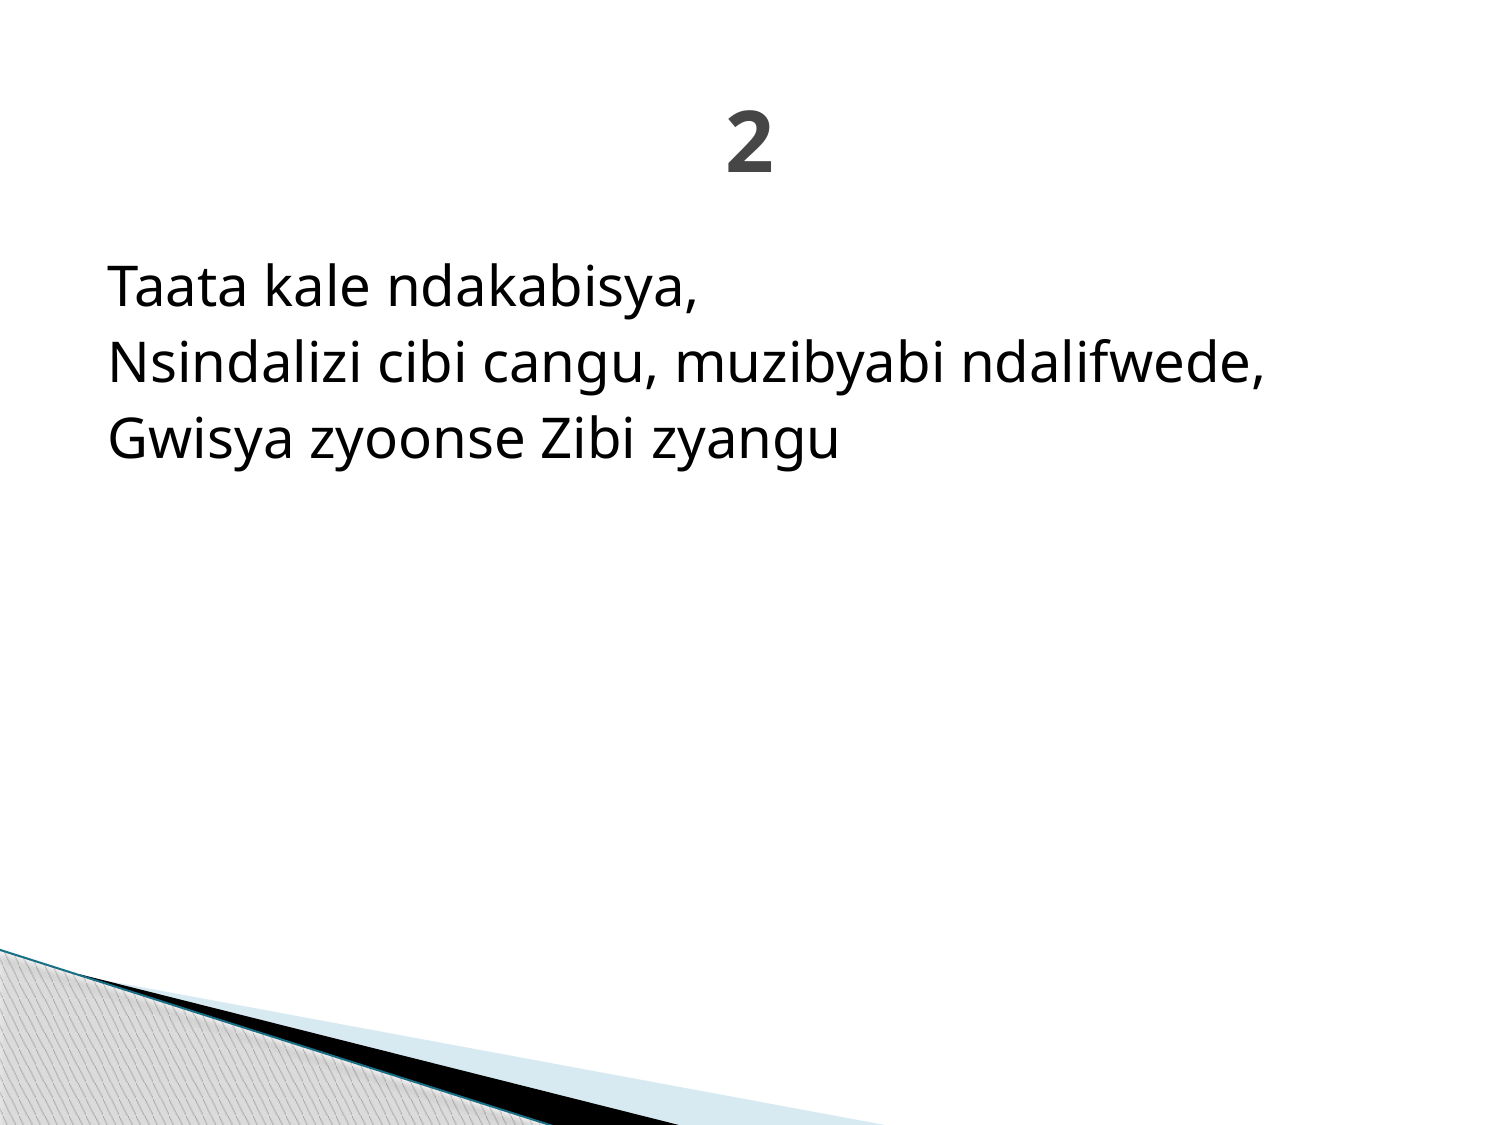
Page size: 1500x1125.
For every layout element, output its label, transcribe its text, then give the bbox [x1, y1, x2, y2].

list Taata kale ndakabisya, Nsindalizi cibi cangu, muzibyabi ndalifwede, Gwisya zyoonse Zibi zyangu [75, 243, 1425, 986]
title 2 [75, 45, 1425, 233]
